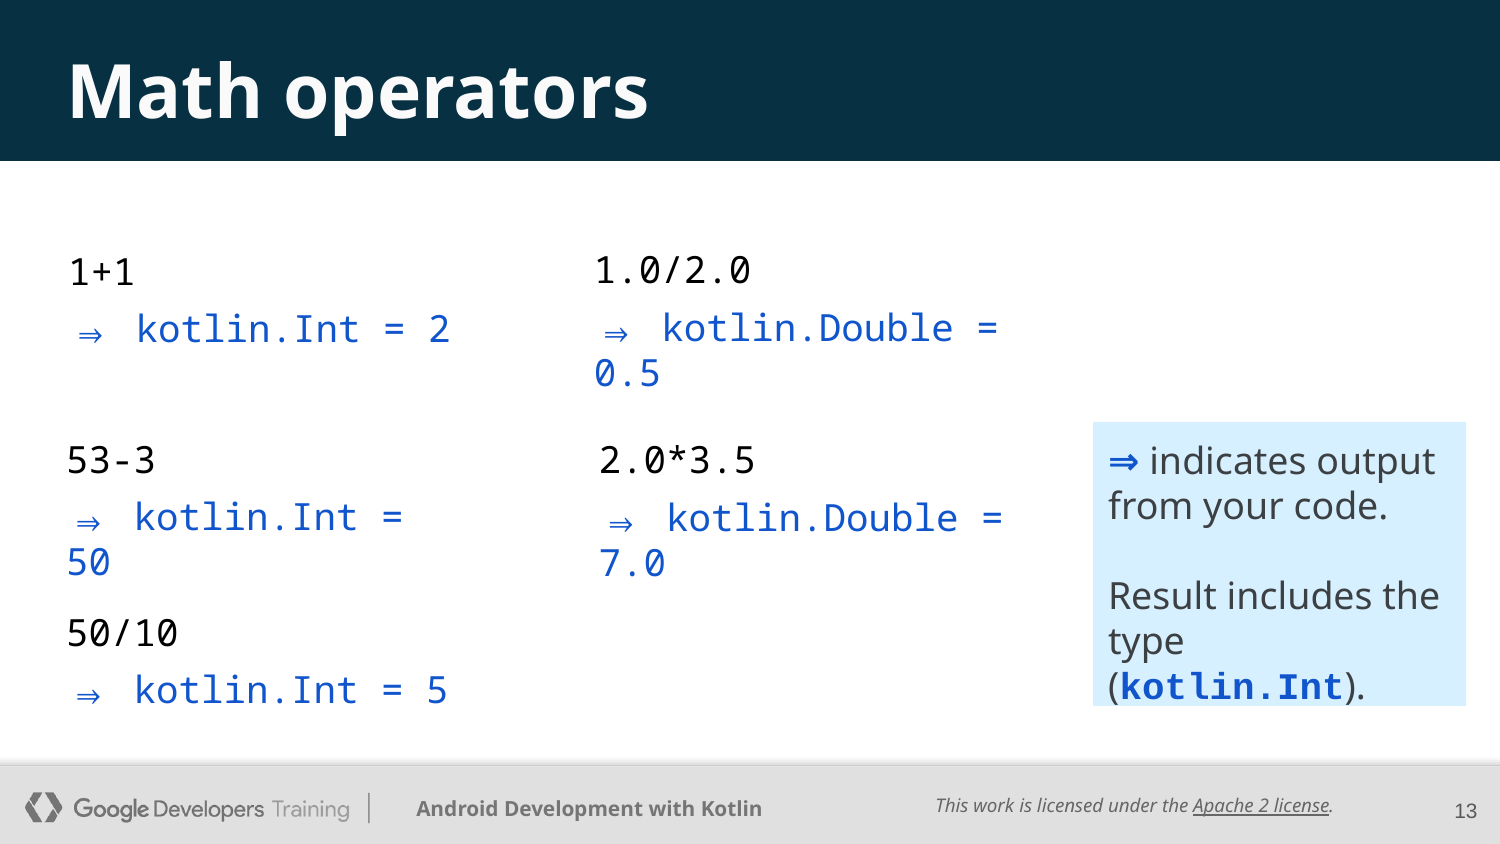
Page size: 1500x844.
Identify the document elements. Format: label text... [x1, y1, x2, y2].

text_box ⇒ indicates output from your code. Result includes the type (kotlin.Int). [1093, 421, 1467, 706]
list 1+1 ⇒ kotlin.Int = 2 [53, 174, 493, 342]
text_box 2.0*3.5 ⇒ kotlin.Double = 7.0 [583, 421, 1062, 528]
picture [0, 161, 1500, 844]
title Math operators [51, 28, 1449, 122]
text_box 53-3 ⇒ kotlin.Int = 50 [51, 420, 455, 515]
slide_number ‹#› [1402, 777, 1493, 842]
text_box 1.0/2.0 ⇒ kotlin.Double = 0.5 [578, 231, 1067, 326]
text_box 50/10 ⇒ kotlin.Int = 5 [51, 593, 491, 688]
